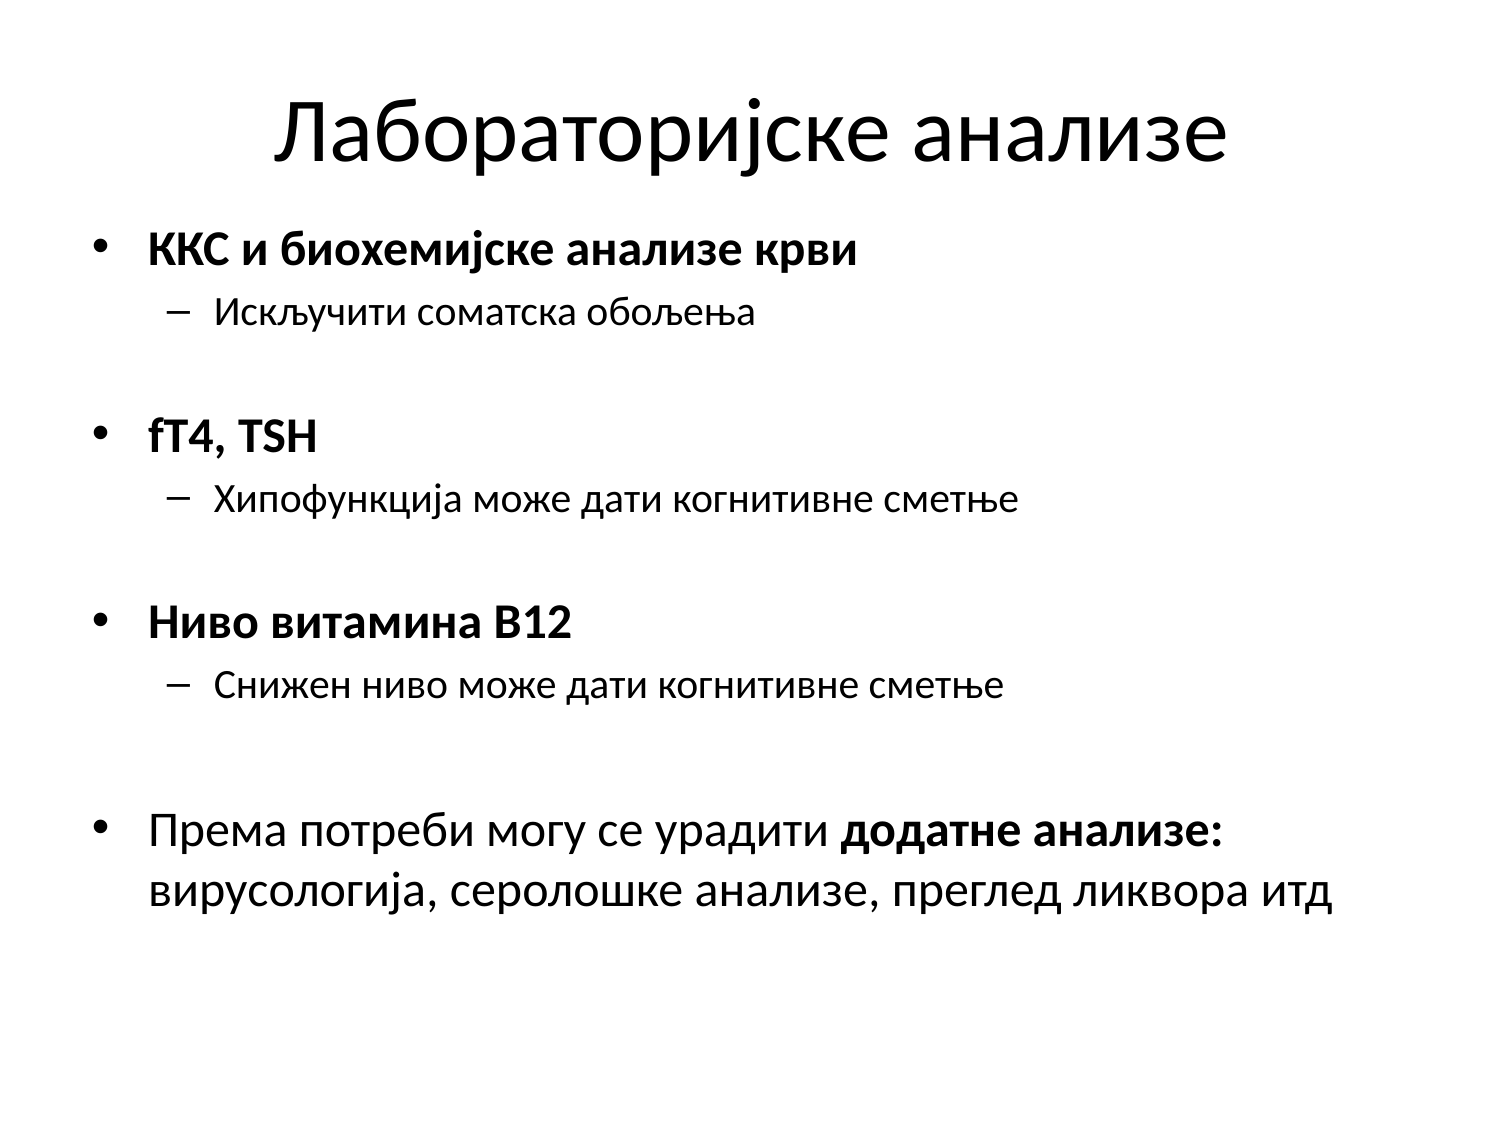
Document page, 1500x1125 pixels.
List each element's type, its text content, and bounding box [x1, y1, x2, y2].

list ККС и биохемијске анализе крви Искључити соматска обољења fT4, TSH Хипофункција може дати когнитивне сметње Ниво витамина В12 Снижен ниво може дати когнитивне сметње Према потреби могу се урадити додатне анализе: вирусологија, серолошке анализе, преглед ликвора итд [76, 208, 1427, 951]
title Лабораторијске анализе [76, 31, 1427, 208]
